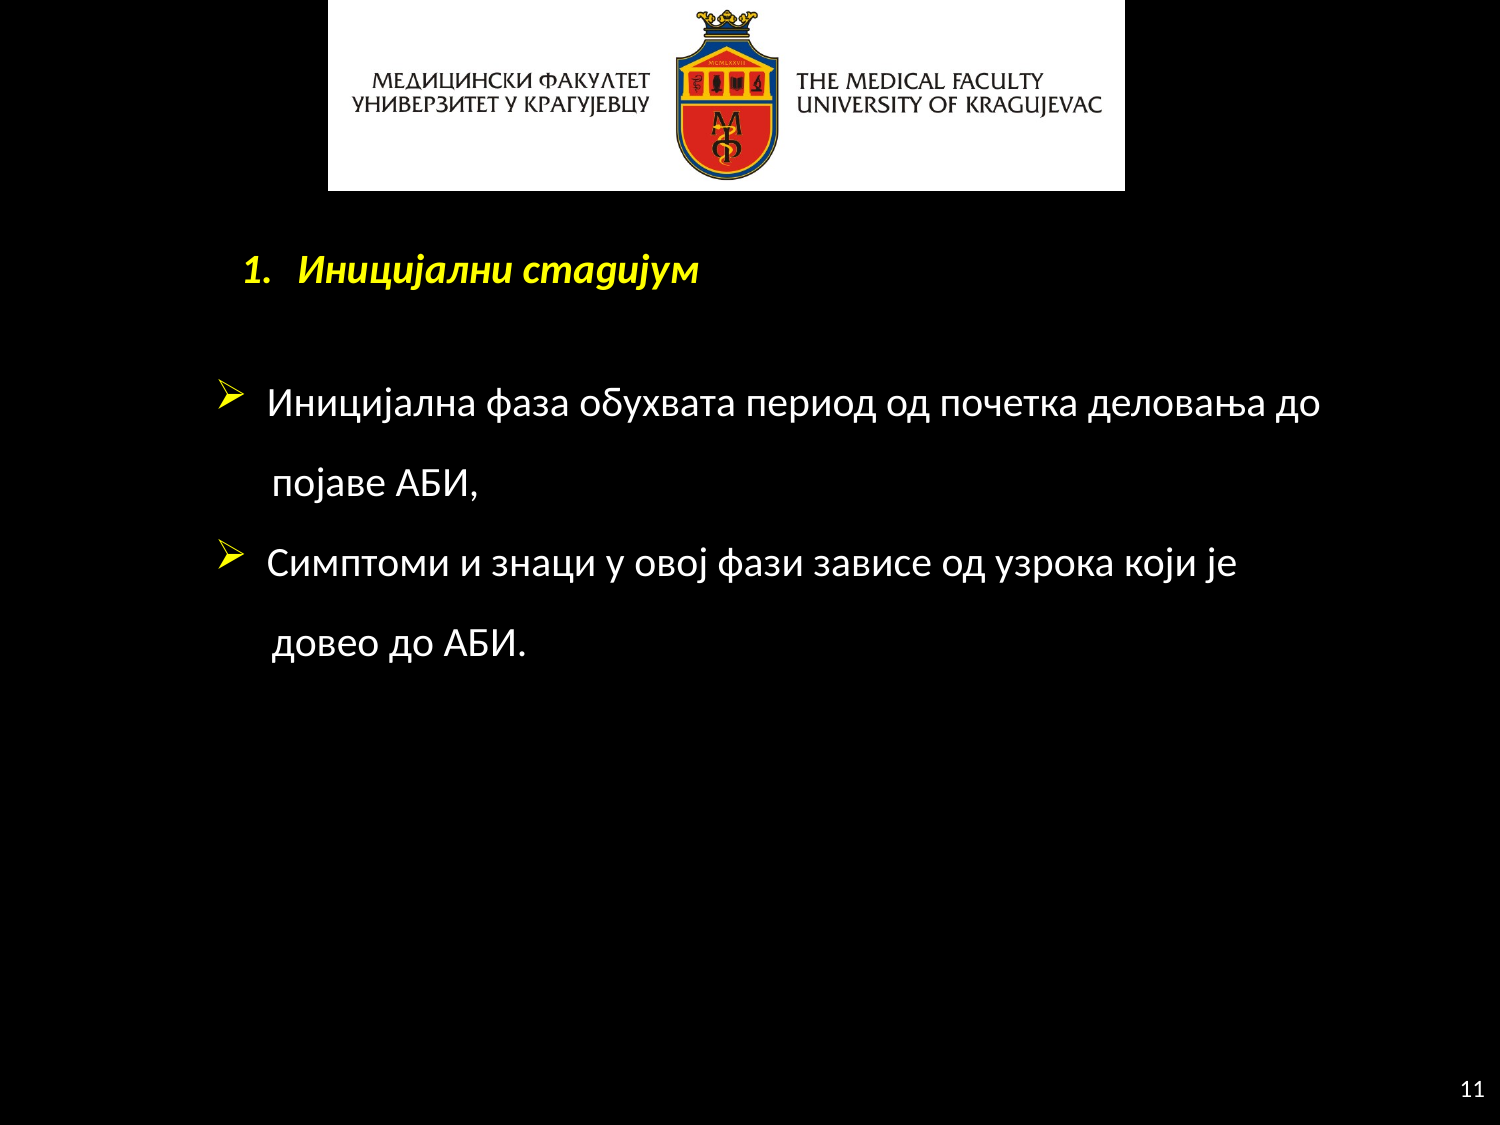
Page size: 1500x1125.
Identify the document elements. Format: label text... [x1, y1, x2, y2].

text_box Иницијални стадијум [226, 234, 715, 300]
picture [328, 0, 1125, 191]
slide_number 11 [1187, 1050, 1500, 1125]
text_box Иницијална фаза обухвата период од почетка деловања до појаве АБИ, Симптоми и знаци у овој фази зависе од узрока који је довео до АБИ. [199, 337, 1463, 673]
